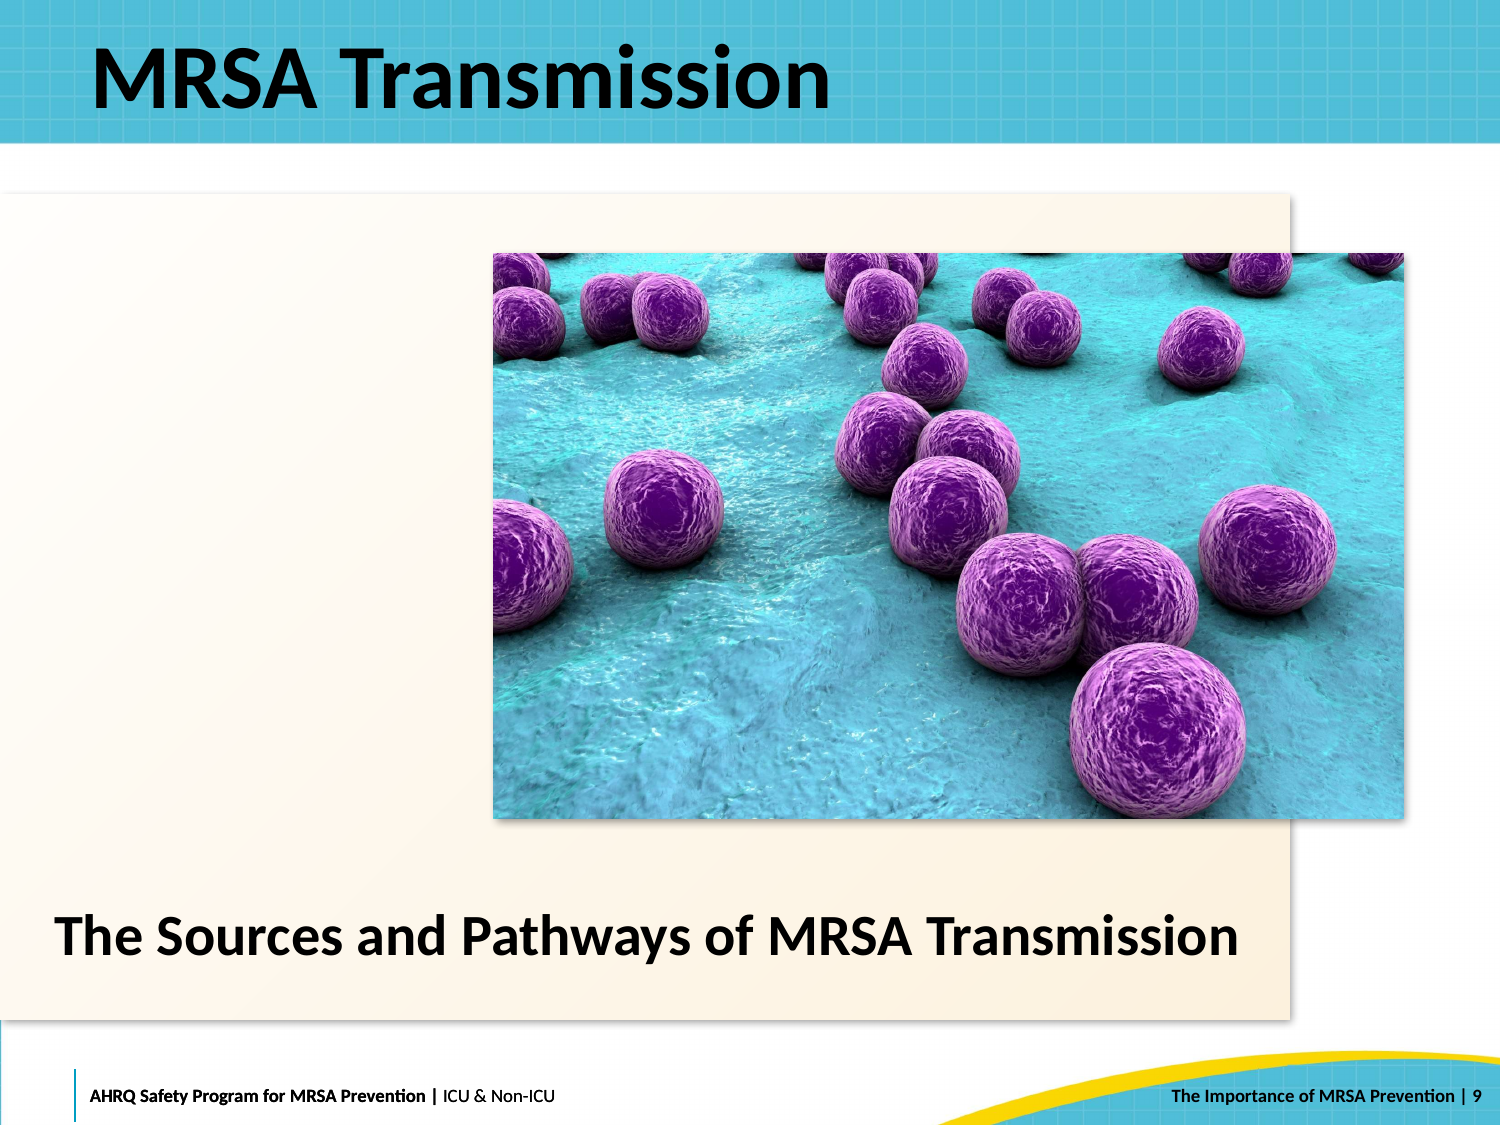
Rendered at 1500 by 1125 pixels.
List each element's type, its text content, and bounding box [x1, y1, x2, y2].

list The Sources and Pathways of MRSA Transmission [39, 629, 1435, 975]
slide_number | 9 [1455, 1065, 1500, 1125]
picture [0, 0, 1500, 1125]
title MRSA Transmission [75, 0, 1425, 150]
